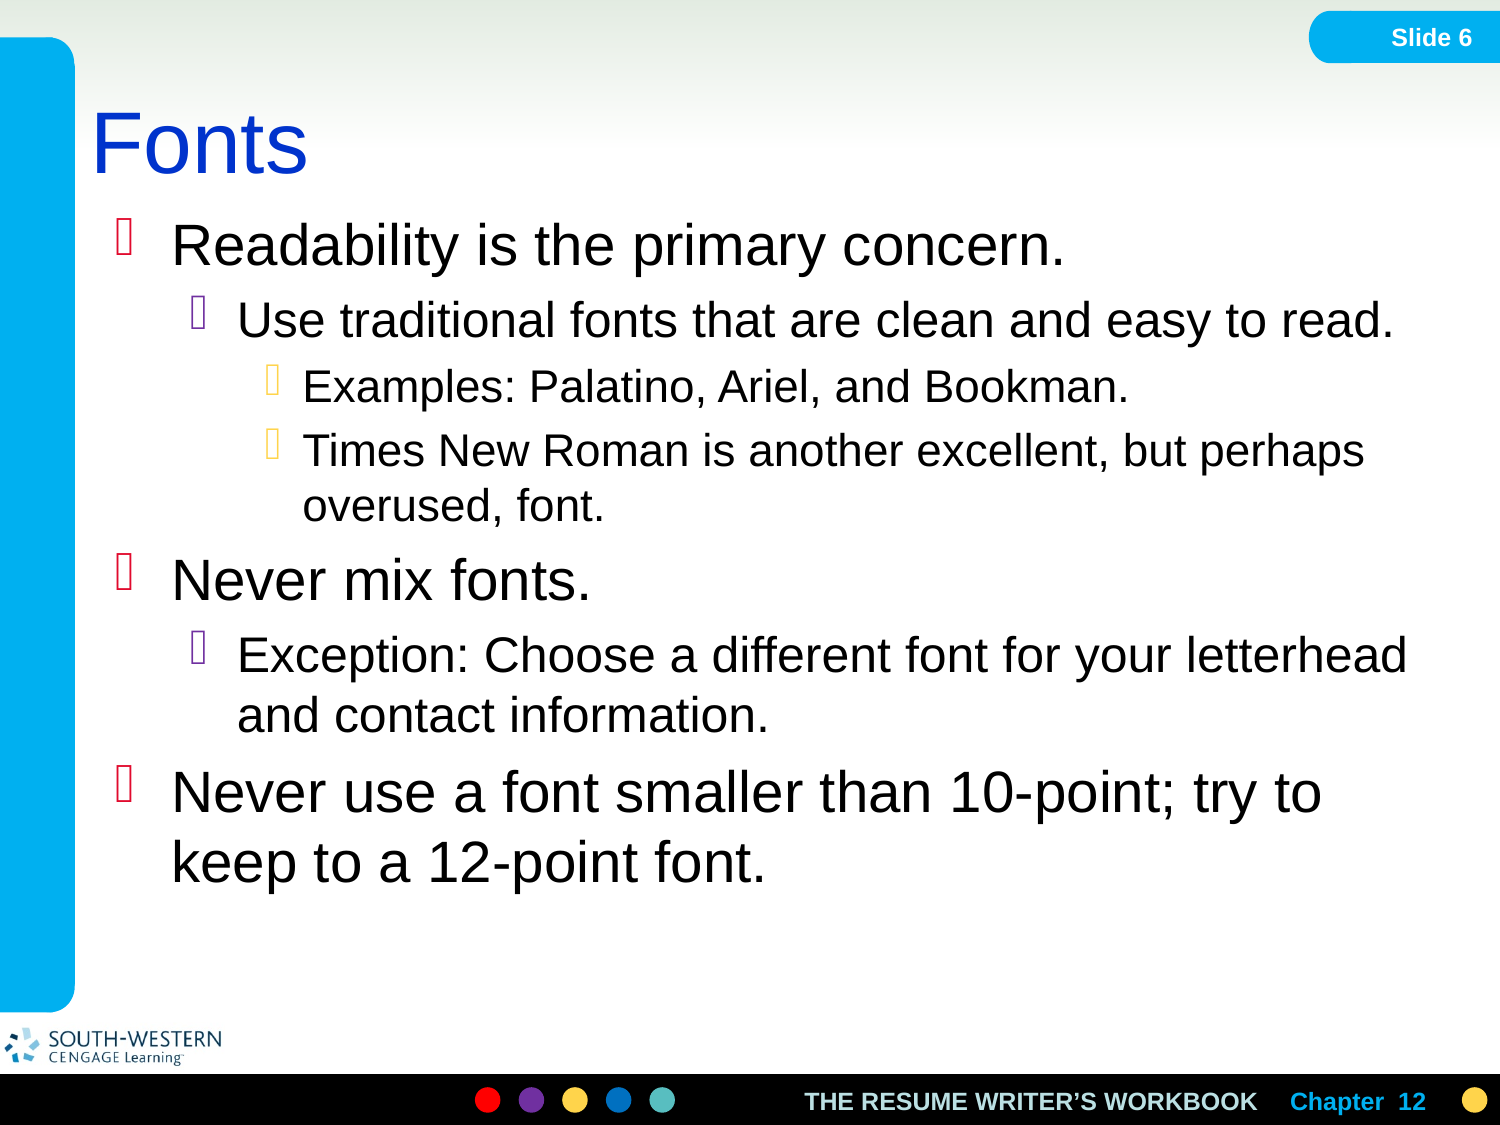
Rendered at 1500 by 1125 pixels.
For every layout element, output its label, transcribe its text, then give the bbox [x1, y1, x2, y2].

slide_number Slide 6 [1312, 13, 1488, 93]
list Readability is the primary concern. Use traditional fonts that are clean and easy to read. Examples: Palatino, Ariel, and Bookman. Times New Roman is another excellent, but perhaps overused, font. Never mix fonts. Exception: Choose a different font for your letterhead and contact information. Never use a font smaller than 10-point; try to keep to a 12-point font. [99, 199, 1451, 943]
title Fonts [74, 44, 1426, 233]
footer Chapter 12 [1274, 1075, 1476, 1125]
picture [0, 1022, 225, 1073]
